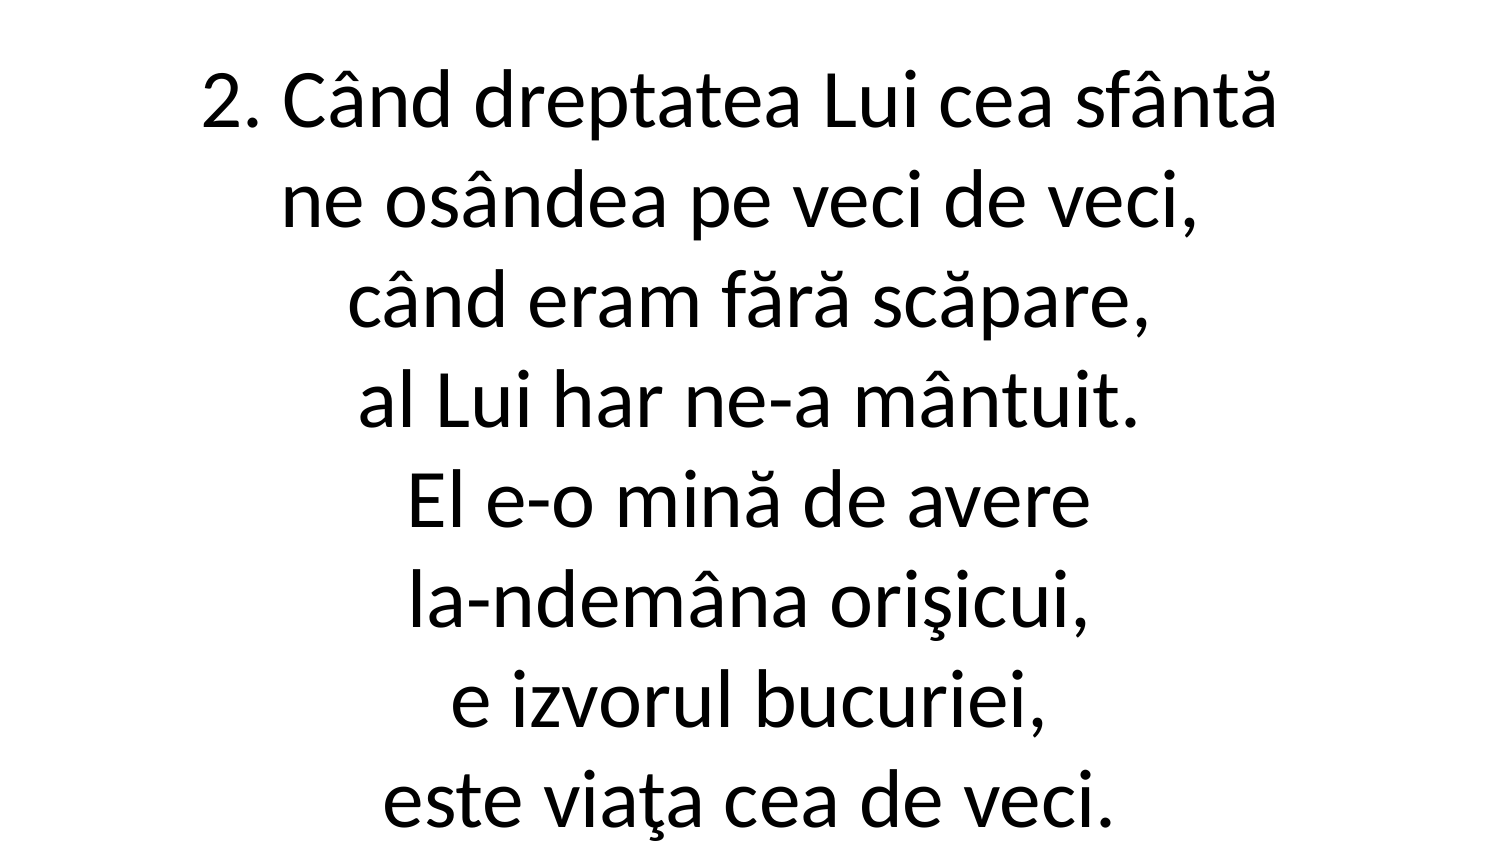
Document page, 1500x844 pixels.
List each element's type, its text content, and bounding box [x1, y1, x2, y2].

text_box 2. Când dreptatea Lui cea sfântă ne osândea pe veci de veci, când eram fără scăpare, al Lui har ne-a mântuit. El e-o mină de avere la-ndemâna orişicui, e izvorul bucuriei, este viaţa cea de veci. [185, 0, 1314, 844]
